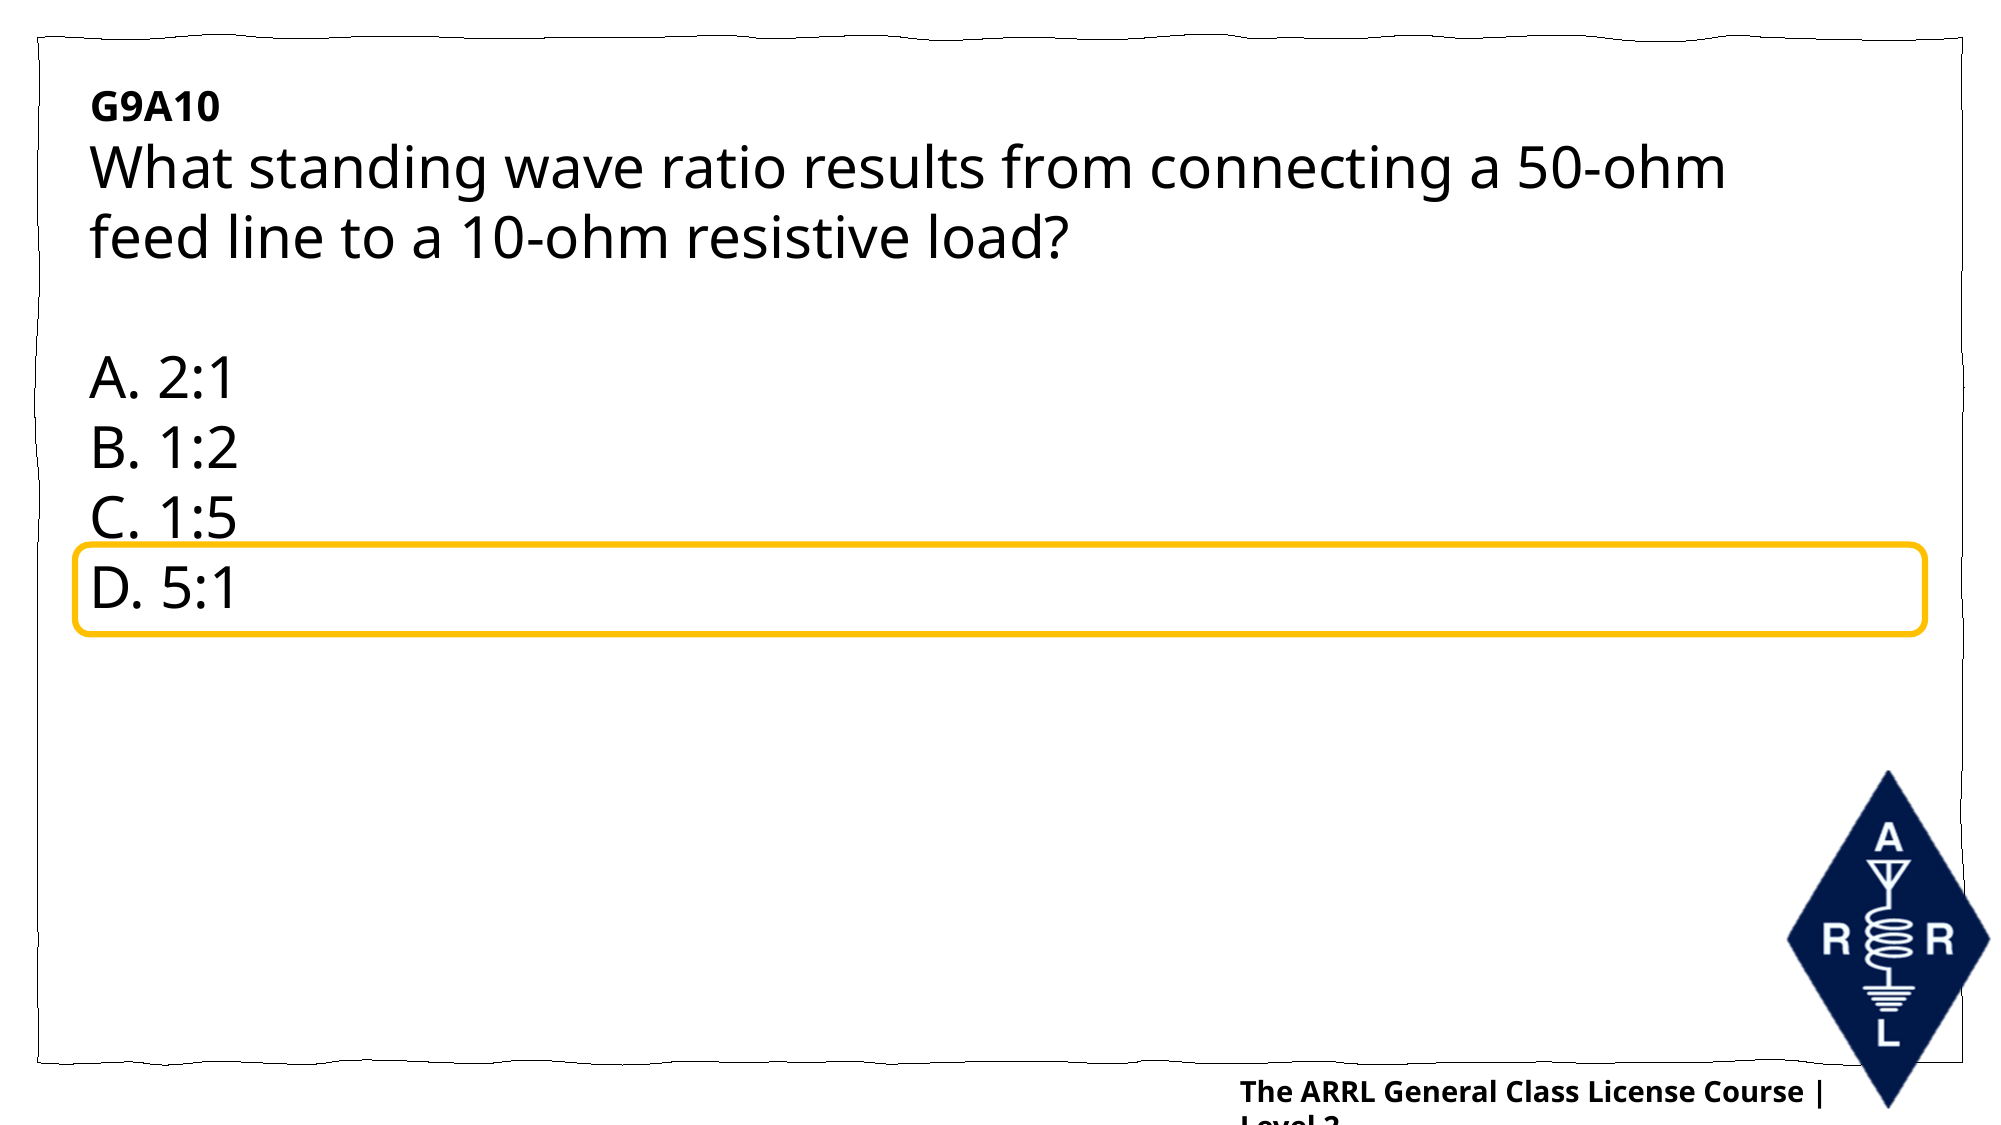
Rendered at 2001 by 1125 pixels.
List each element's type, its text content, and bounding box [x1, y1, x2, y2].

text_box [73, 543, 1927, 636]
picture [1773, 752, 1999, 1125]
text_box G9A10 What standing wave ratio results from connecting a 50-ohm feed line to a 10-ohm resistive load? A. 2:1 B. 1:2 C. 1:5 D. 5:1 [75, 72, 1850, 551]
